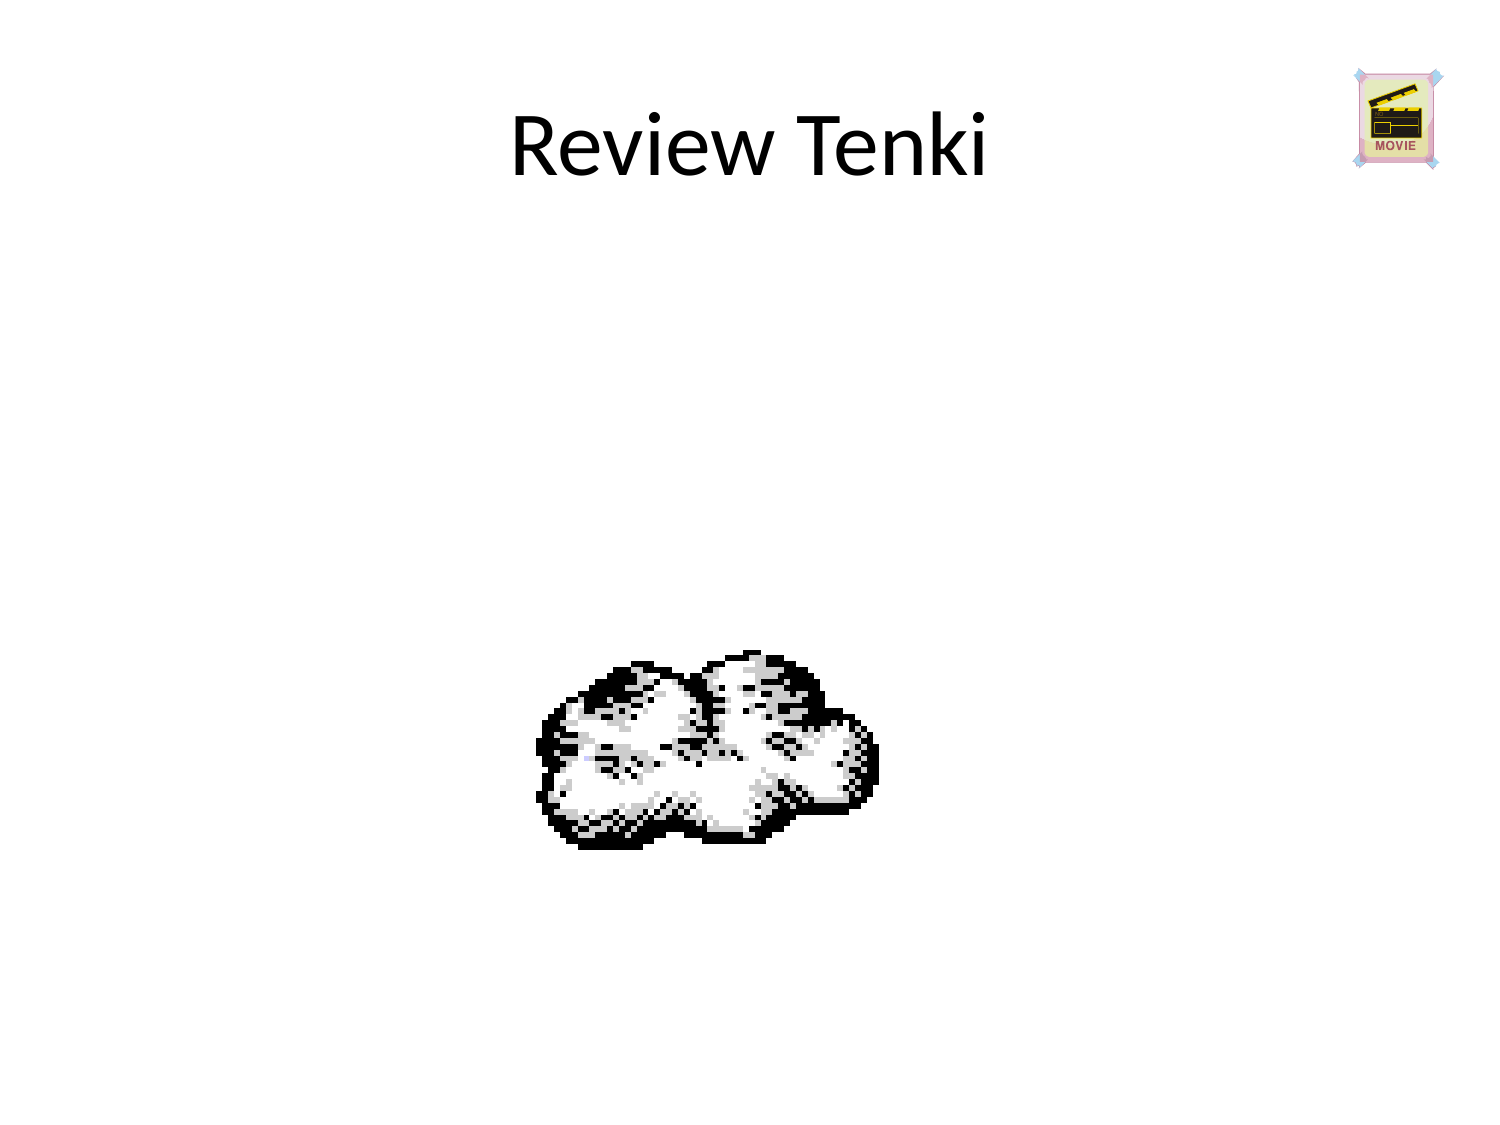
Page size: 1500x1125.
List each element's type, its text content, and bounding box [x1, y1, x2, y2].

picture [525, 325, 1003, 1033]
picture [1352, 67, 1445, 171]
title Review Tenki [75, 45, 1425, 233]
